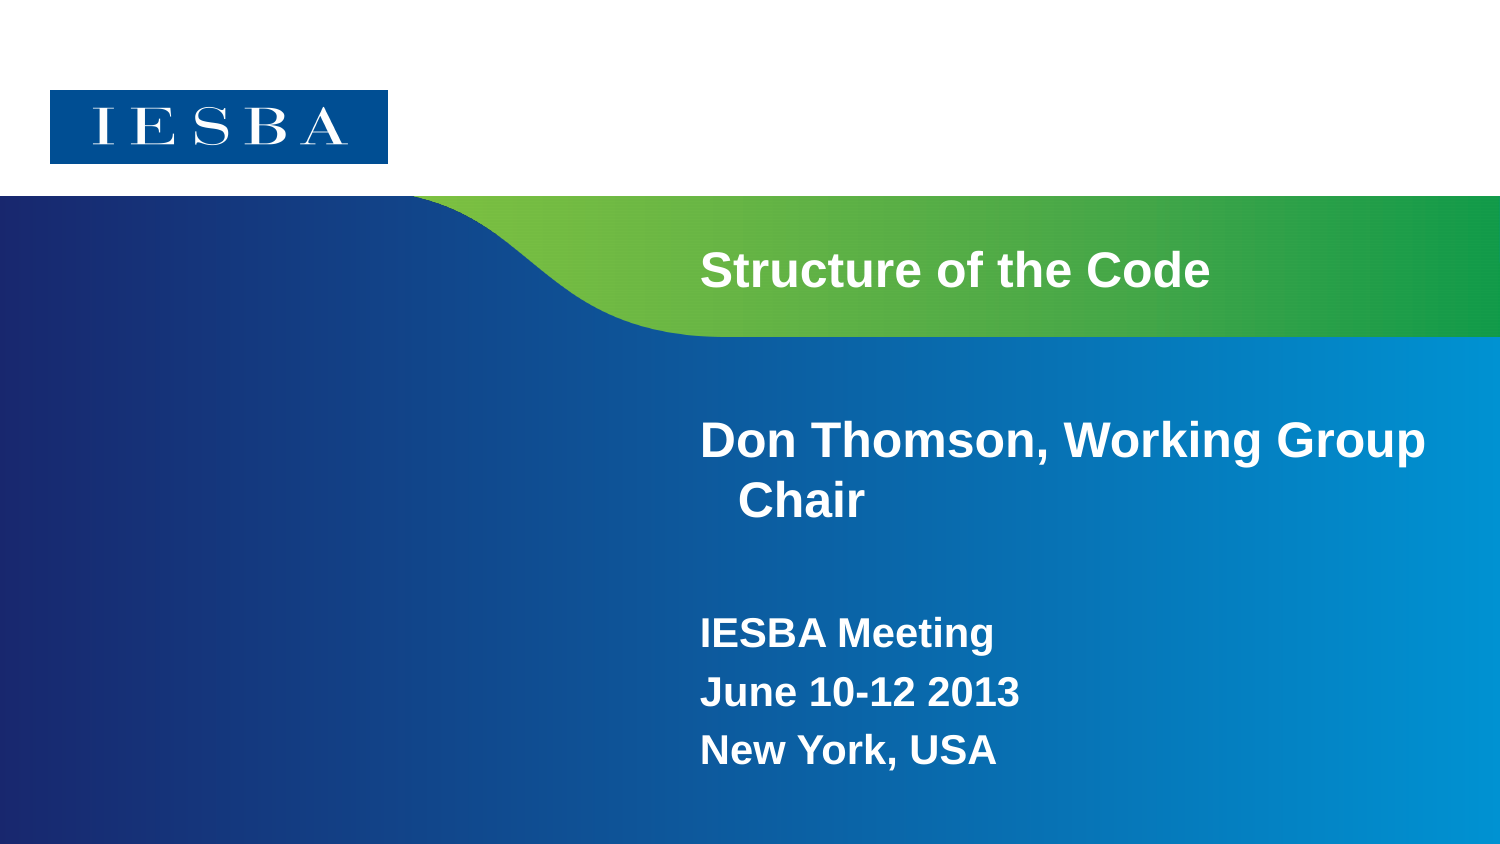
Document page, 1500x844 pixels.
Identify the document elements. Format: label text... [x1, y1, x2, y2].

title Structure of the Code [699, 206, 1463, 329]
picture [412, 196, 1500, 337]
subtitle Don Thomson, Working Group Chair IESBA Meeting June 10-12 2013 New York, USA [699, 407, 1463, 810]
picture [50, 90, 388, 164]
